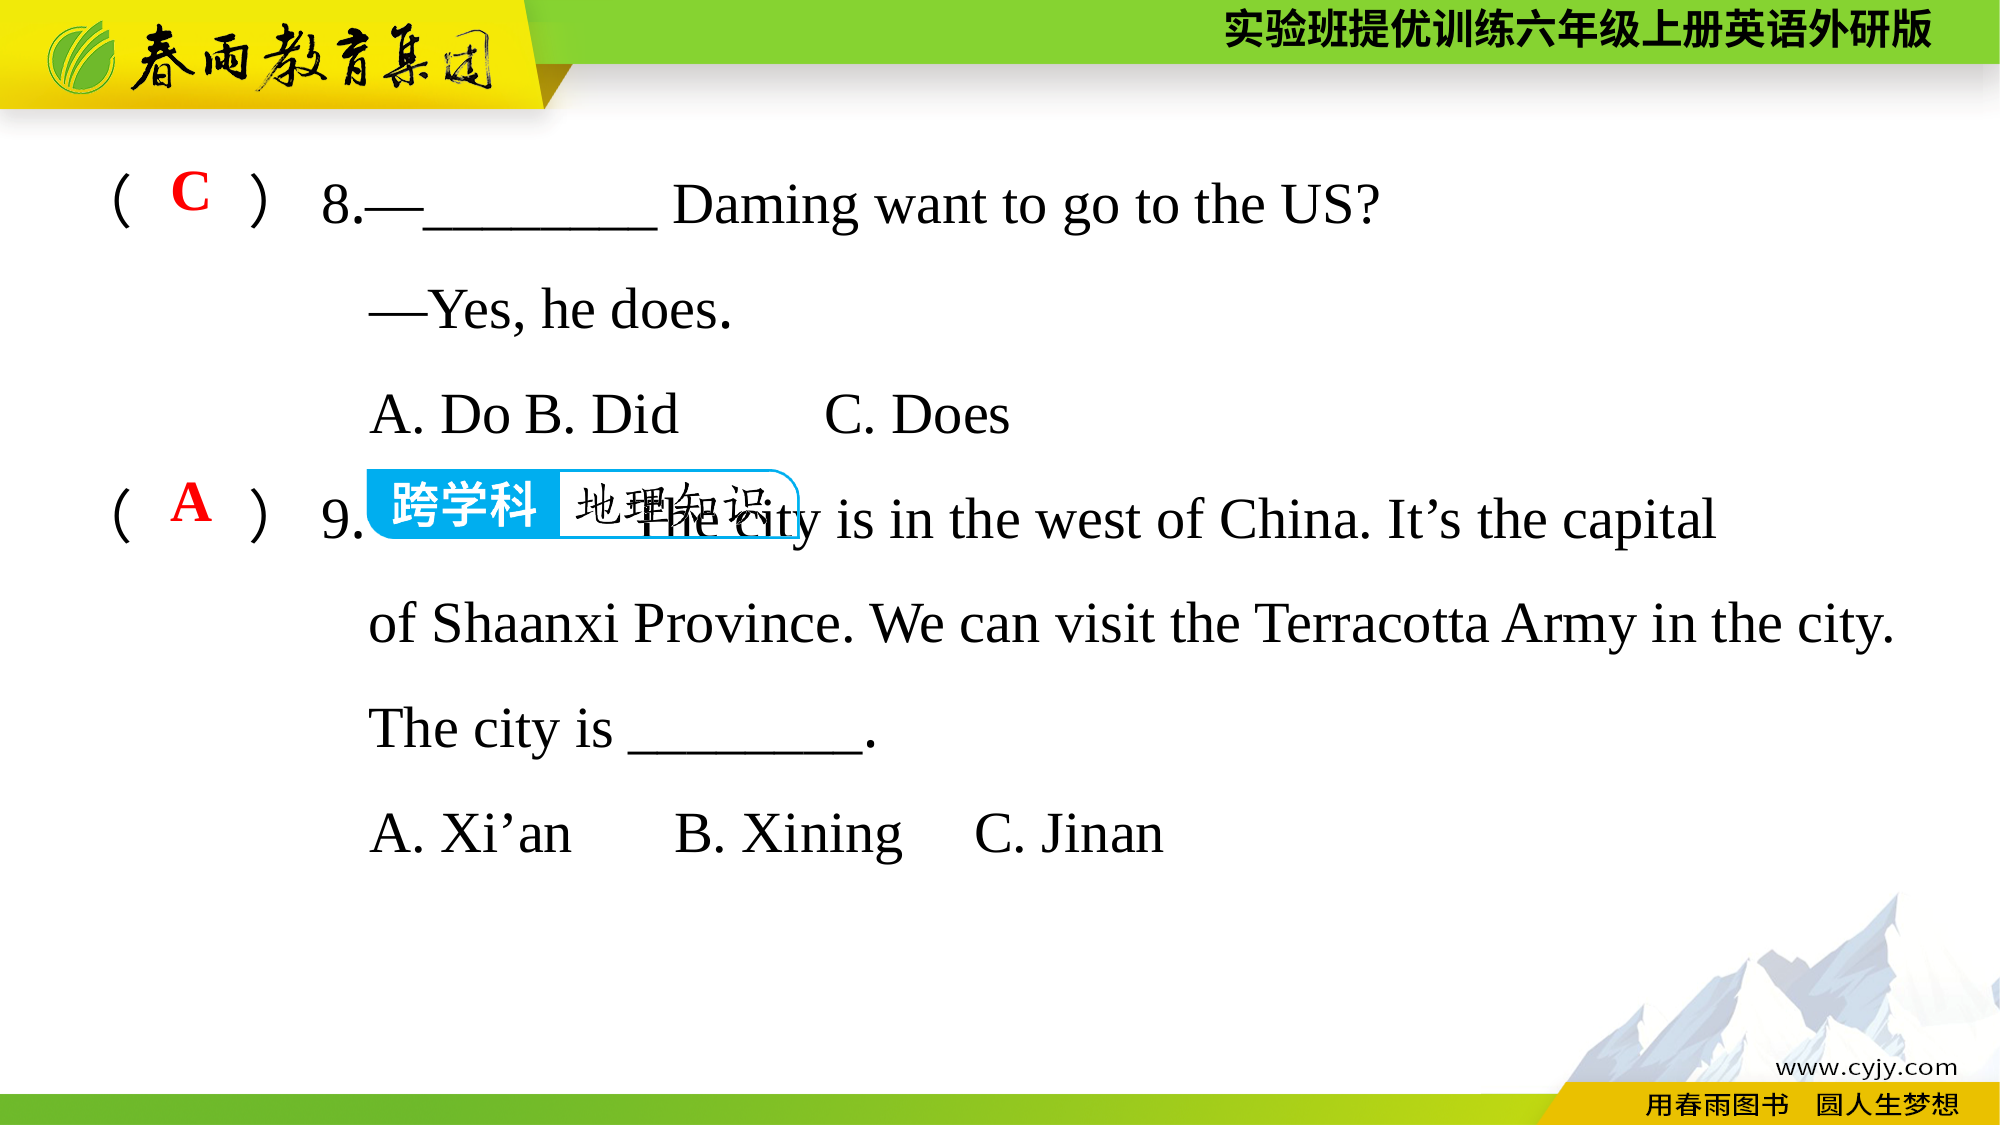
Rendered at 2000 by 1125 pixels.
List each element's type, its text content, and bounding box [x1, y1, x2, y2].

list （ ）8.—________ Daming want to go to the US? —Yes, he does. A. Do B. Did C. Does （ ）9. The city is in the west of China. It’s the capital of Shaanxi Province. We can visit the Terracotta Army in the city. The city is ________. A. Xi’an B. Xining C. Jinan [59, 122, 1944, 880]
text_box A [155, 455, 228, 541]
picture [0, 0, 2000, 1125]
text_box C [155, 144, 228, 230]
